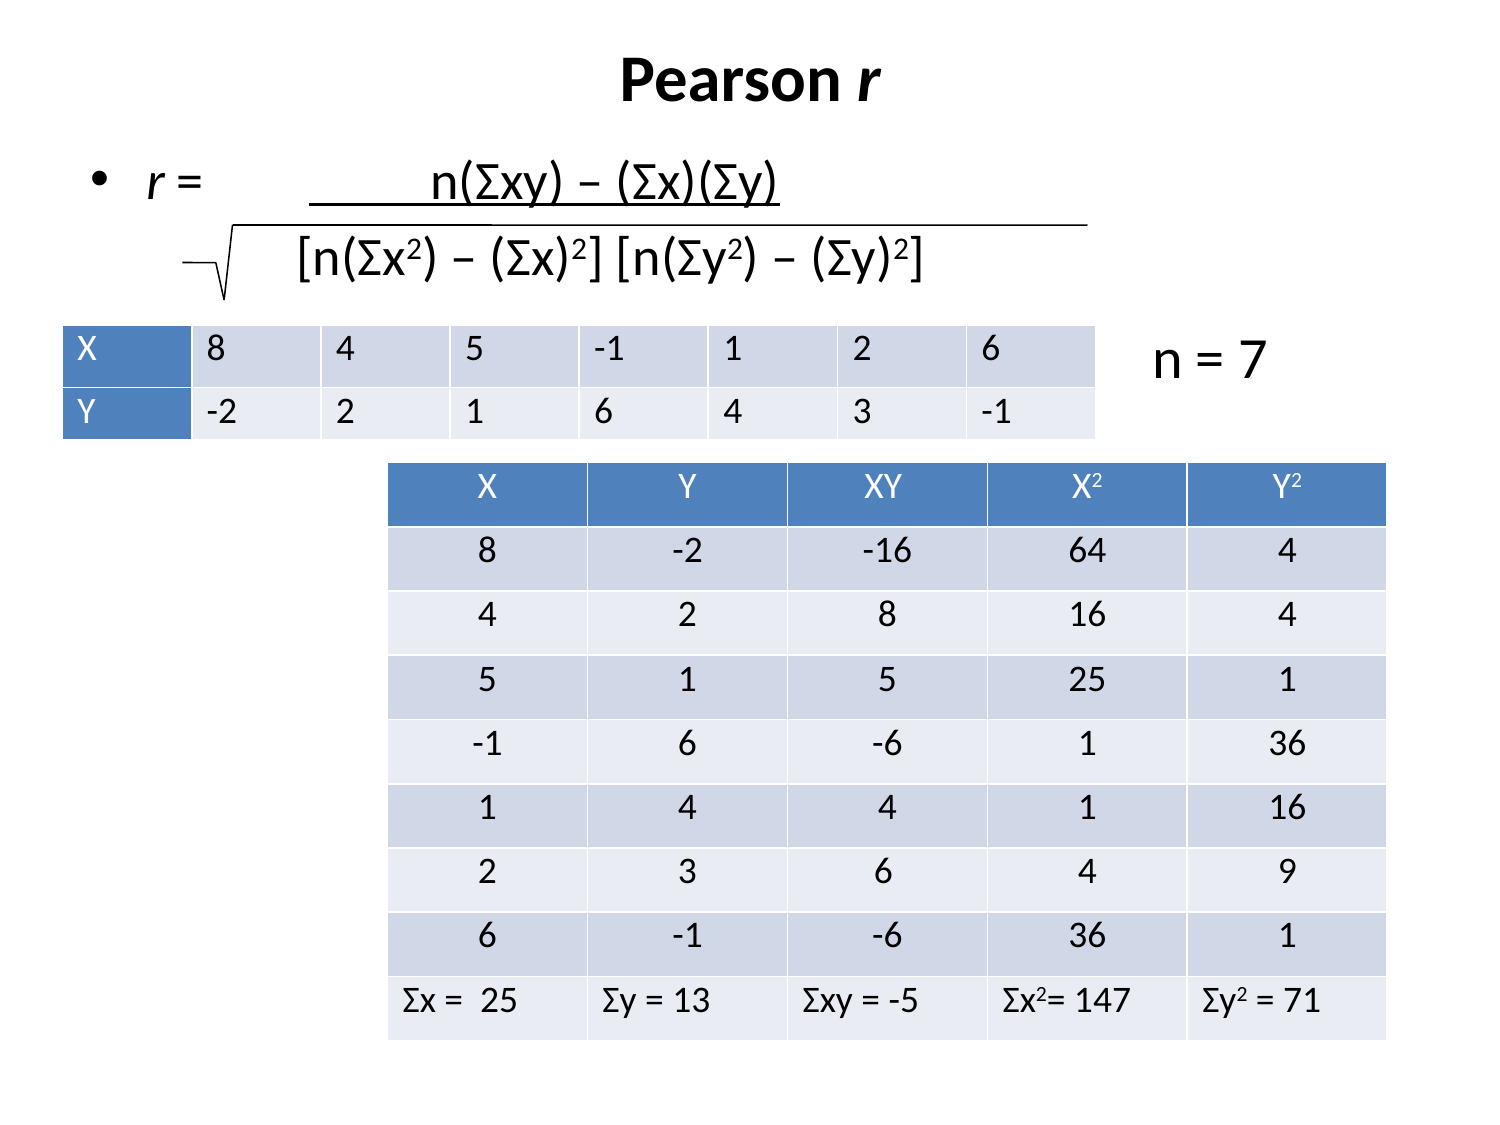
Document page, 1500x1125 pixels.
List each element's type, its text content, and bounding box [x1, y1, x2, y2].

table_cell 1 [451, 388, 578, 439]
table_cell Y [63, 388, 191, 439]
table_header 8 [193, 326, 320, 387]
text_box n = 7 [1137, 312, 1475, 398]
table_cell 1 [1188, 656, 1386, 719]
table_cell Σy = 13 [588, 977, 787, 1040]
table_cell -6 [788, 913, 987, 976]
table_cell 4 [1188, 592, 1386, 654]
list r = n(Σxy) – (Σx)(Σy) [n(Σx2) – (Σx)2] [n(Σy2) – (Σy)2] [75, 137, 1425, 350]
table_cell 36 [988, 913, 1186, 976]
table_cell 3 [588, 849, 787, 911]
table_cell 9 [1188, 849, 1386, 911]
table_cell 4 [709, 388, 837, 439]
table_cell 1 [988, 785, 1186, 847]
table_cell Σx = 25 [388, 977, 587, 1040]
table_cell 8 [788, 592, 987, 654]
table_header X [388, 463, 587, 526]
table_cell -2 [588, 528, 787, 590]
table_cell 36 [1188, 720, 1386, 783]
table_cell 2 [388, 849, 587, 911]
table_cell 4 [588, 785, 787, 847]
table_cell 3 [838, 388, 966, 439]
table_cell 6 [788, 849, 987, 911]
table_cell Σy2 = 71 [1188, 977, 1386, 1040]
table_cell -6 [788, 720, 987, 783]
table_header 6 [967, 326, 1095, 387]
table_cell 64 [988, 528, 1186, 590]
table_cell 1 [988, 720, 1186, 783]
table_cell -1 [967, 388, 1095, 439]
table_cell 6 [588, 720, 787, 783]
table_cell 8 [388, 528, 587, 590]
table_cell 25 [988, 656, 1186, 719]
table_cell 5 [788, 656, 987, 719]
table_cell 1 [1188, 913, 1386, 976]
table_header 5 [451, 326, 578, 387]
table_cell 16 [988, 592, 1186, 654]
table_cell 6 [388, 913, 587, 976]
table_cell -1 [388, 720, 587, 783]
table_header 4 [322, 326, 449, 387]
table_cell Σxy = -5 [788, 977, 987, 1040]
table_cell 2 [322, 388, 449, 439]
title Pearson r [75, 24, 1425, 125]
table_cell 1 [588, 656, 787, 719]
table_cell Σx2= 147 [988, 977, 1186, 1040]
table_cell -1 [588, 913, 787, 976]
table_header -1 [580, 326, 707, 387]
table_cell 16 [1188, 785, 1386, 847]
table_header X2 [988, 463, 1186, 526]
table_cell 6 [580, 388, 707, 439]
table_header XY [788, 463, 987, 526]
table_cell 4 [1188, 528, 1386, 590]
table_header 2 [838, 326, 966, 387]
table_cell 4 [388, 592, 587, 654]
table_cell 5 [388, 656, 587, 719]
table_cell 4 [788, 785, 987, 847]
table_cell 1 [388, 785, 587, 847]
table_cell 2 [588, 592, 787, 654]
table_header Y [588, 463, 787, 526]
table_cell 4 [988, 849, 1186, 911]
table_header X [63, 326, 191, 387]
table_header Y2 [1188, 463, 1386, 526]
table_cell -16 [788, 528, 987, 590]
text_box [182, 224, 233, 301]
table_cell -2 [193, 388, 320, 439]
table_header 1 [709, 326, 837, 387]
